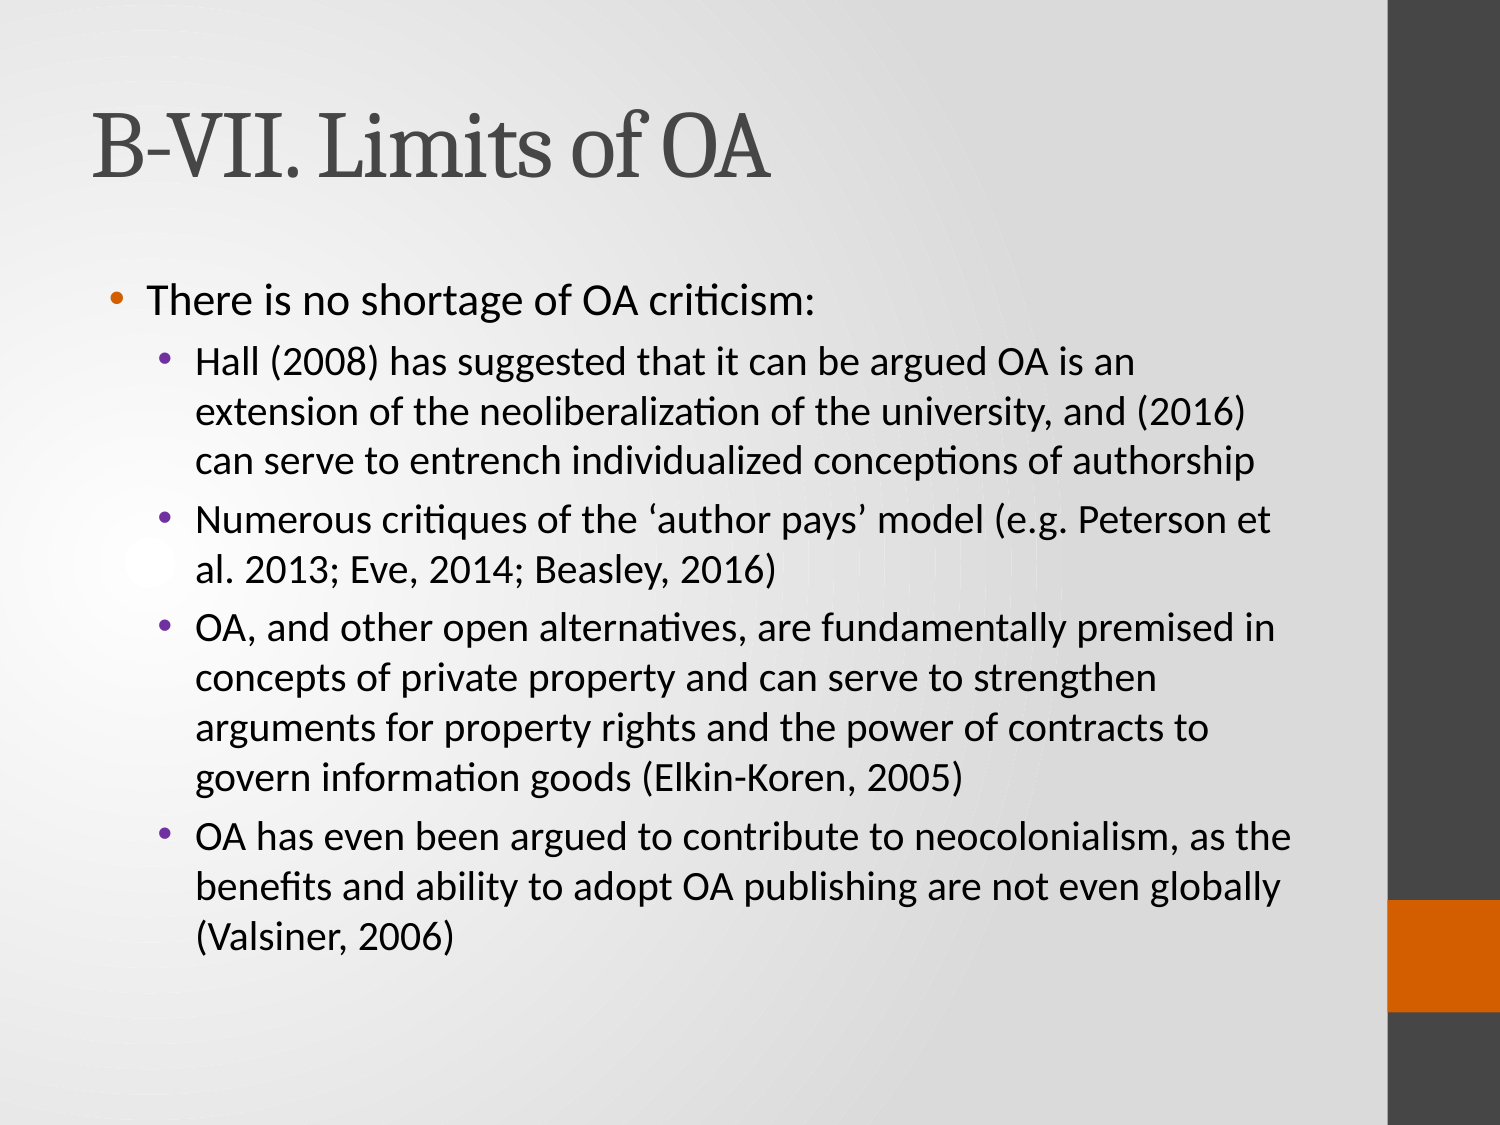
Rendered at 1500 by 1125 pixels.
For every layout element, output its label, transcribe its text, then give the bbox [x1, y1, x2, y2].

list There is no shortage of OA criticism: Hall (2008) has suggested that it can be argued OA is an extension of the neoliberalization of the university, and (2016) can serve to entrench individualized conceptions of authorship Numerous critiques of the ‘author pays’ model (e.g. Peterson et al. 2013; Eve, 2014; Beasley, 2016) OA, and other open alternatives, are fundamentally premised in concepts of private property and can serve to strengthen arguments for property rights and the power of contracts to govern information goods (Elkin-Koren, 2005) OA has even been argued to contribute to neocolonialism, as the benefits and ability to adopt OA publishing are not even globally (Valsiner, 2006) [75, 262, 1325, 1050]
title B-VII. Limits of OA [75, 45, 1325, 233]
